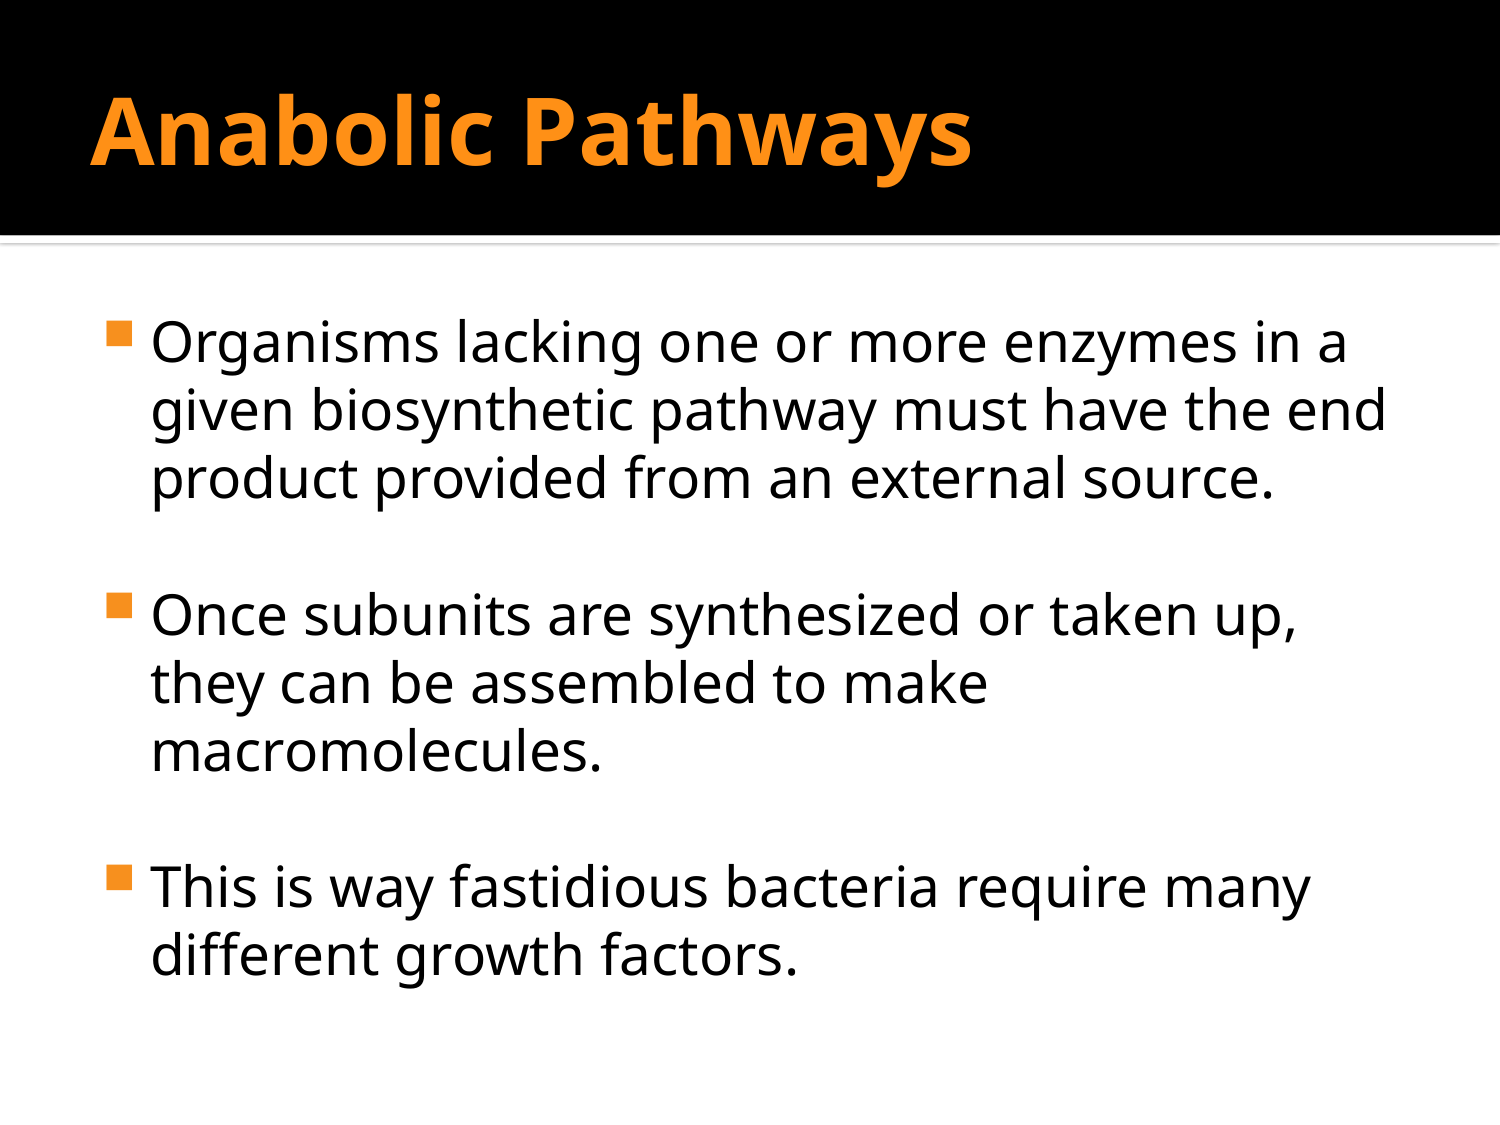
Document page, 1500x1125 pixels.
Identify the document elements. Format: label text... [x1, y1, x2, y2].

list Organisms lacking one or more enzymes in a given biosynthetic pathway must have the end product provided from an external source. Once subunits are synthesized or taken up, they can be assembled to make macromolecules. This is way fastidious bacteria require many different growth factors. [75, 291, 1425, 1050]
title Anabolic Pathways [75, 25, 1425, 231]
